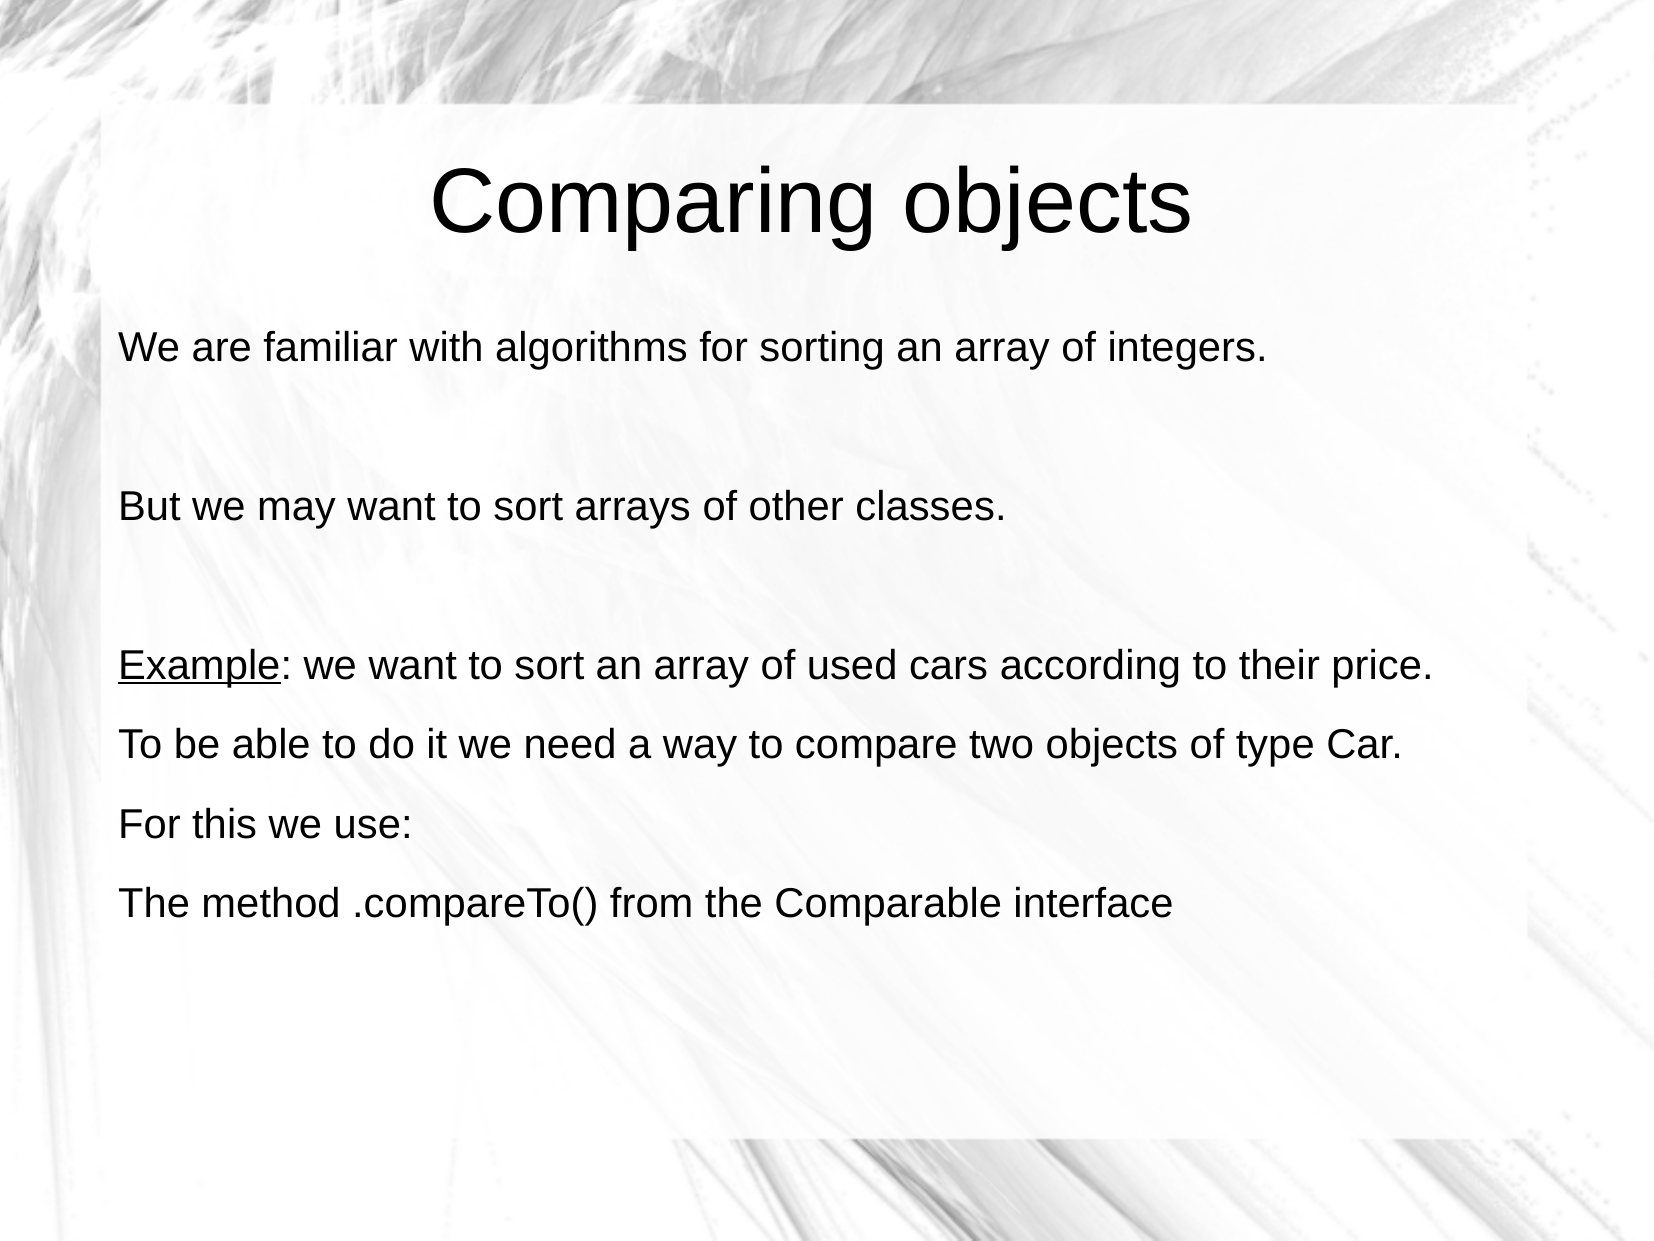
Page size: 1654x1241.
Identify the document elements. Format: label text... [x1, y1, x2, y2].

picture [0, 0, 1654, 1241]
title Comparing objects [118, 112, 1506, 281]
list We are familiar with algorithms for sorting an array of integers. But we may want to sort arrays of other classes. Example: we want to sort an array of used cars according to their price. To be able to do it we need a way to compare two objects of type Car. For this we use: The method .compareTo() from the Comparable interface [118, 319, 1571, 1102]
